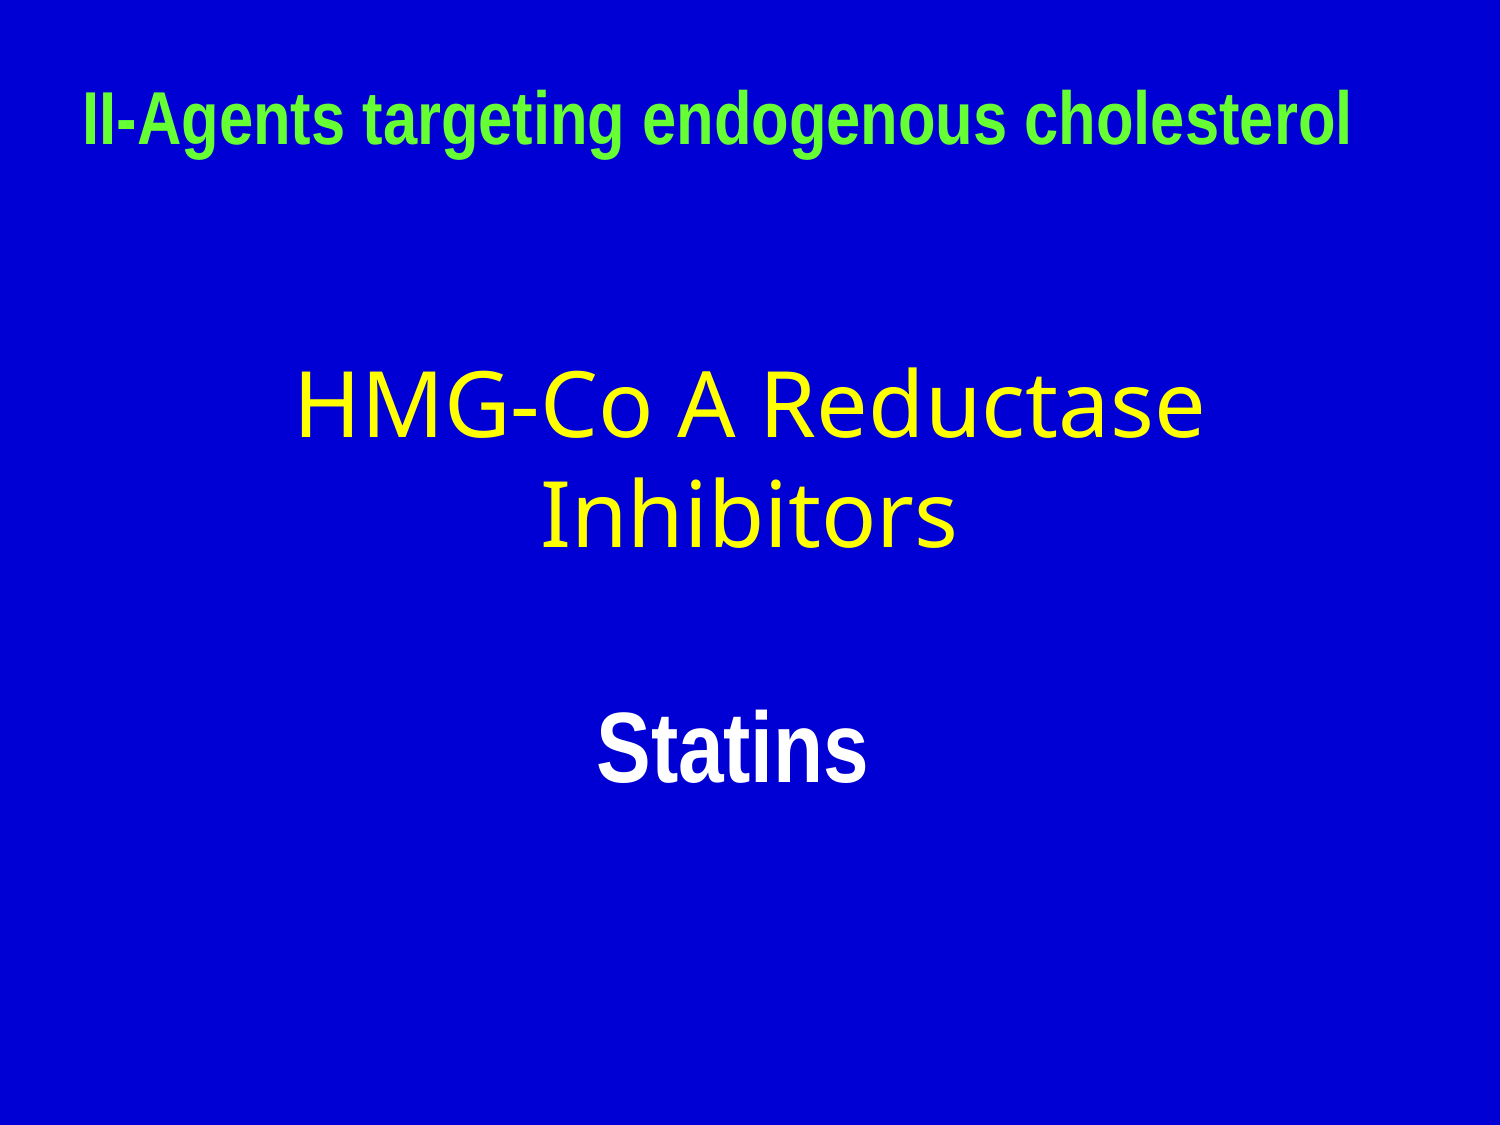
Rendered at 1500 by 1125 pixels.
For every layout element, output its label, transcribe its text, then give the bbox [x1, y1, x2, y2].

subtitle Statins [216, 674, 1273, 951]
text_box II-Agents targeting endogenous cholesterol [49, 62, 1400, 168]
title HMG-Co A Reductase Inhibitors [112, 337, 1388, 576]
